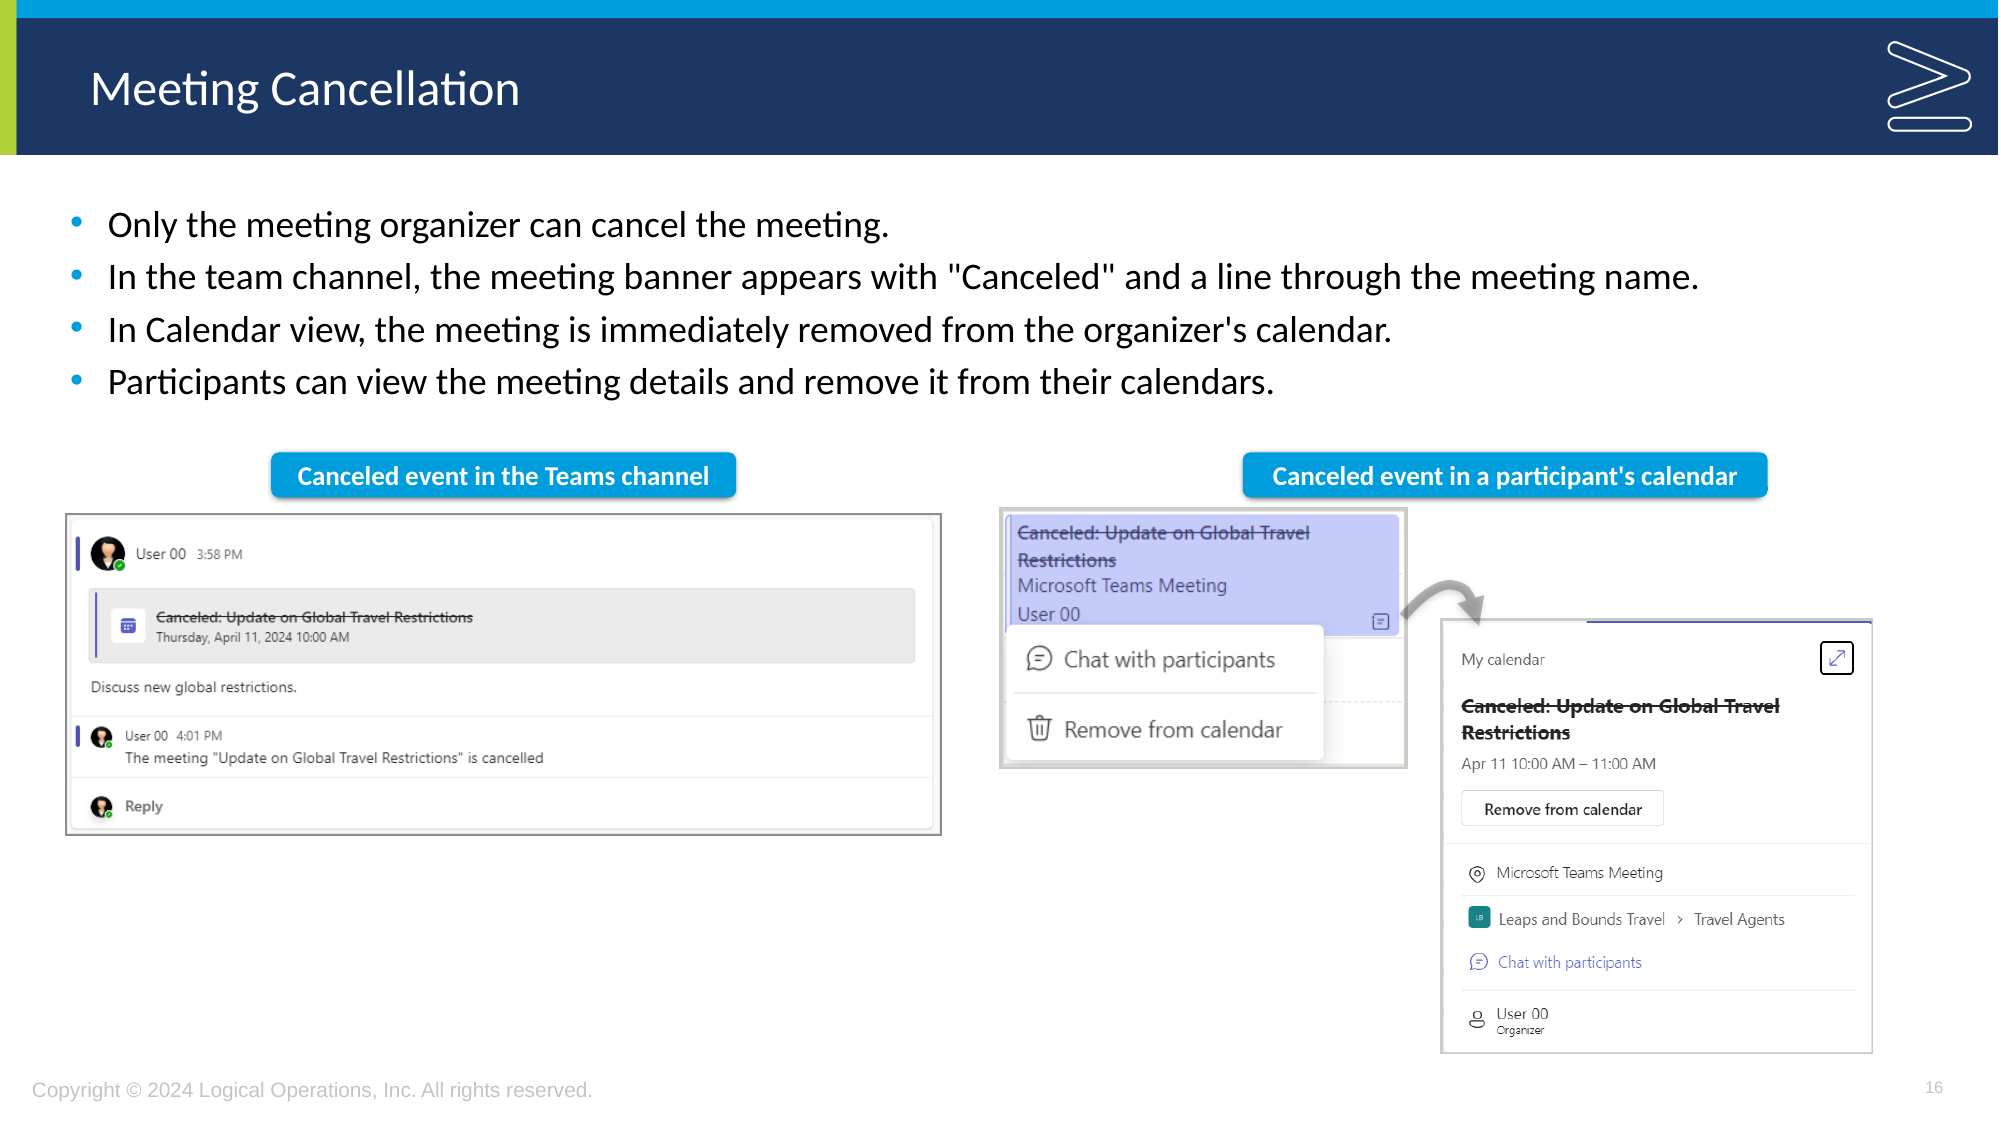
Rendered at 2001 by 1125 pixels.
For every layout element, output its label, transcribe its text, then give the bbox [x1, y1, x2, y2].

picture [0, 0, 74, 155]
list Only the meeting organizer can cancel the meeting. In the team channel, the meeting banner appears with "Canceled" and a line through the meeting name. In Calendar view, the meeting is immediately removed from the organizer's calendar. Participants can view the meeting details and remove it from their calendars. [55, 192, 1968, 1037]
title Meeting Cancellation [74, 16, 1850, 155]
picture [1850, 19, 1998, 155]
slide_number 16 [1491, 1057, 1959, 1118]
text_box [999, 452, 1873, 1054]
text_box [65, 452, 943, 837]
